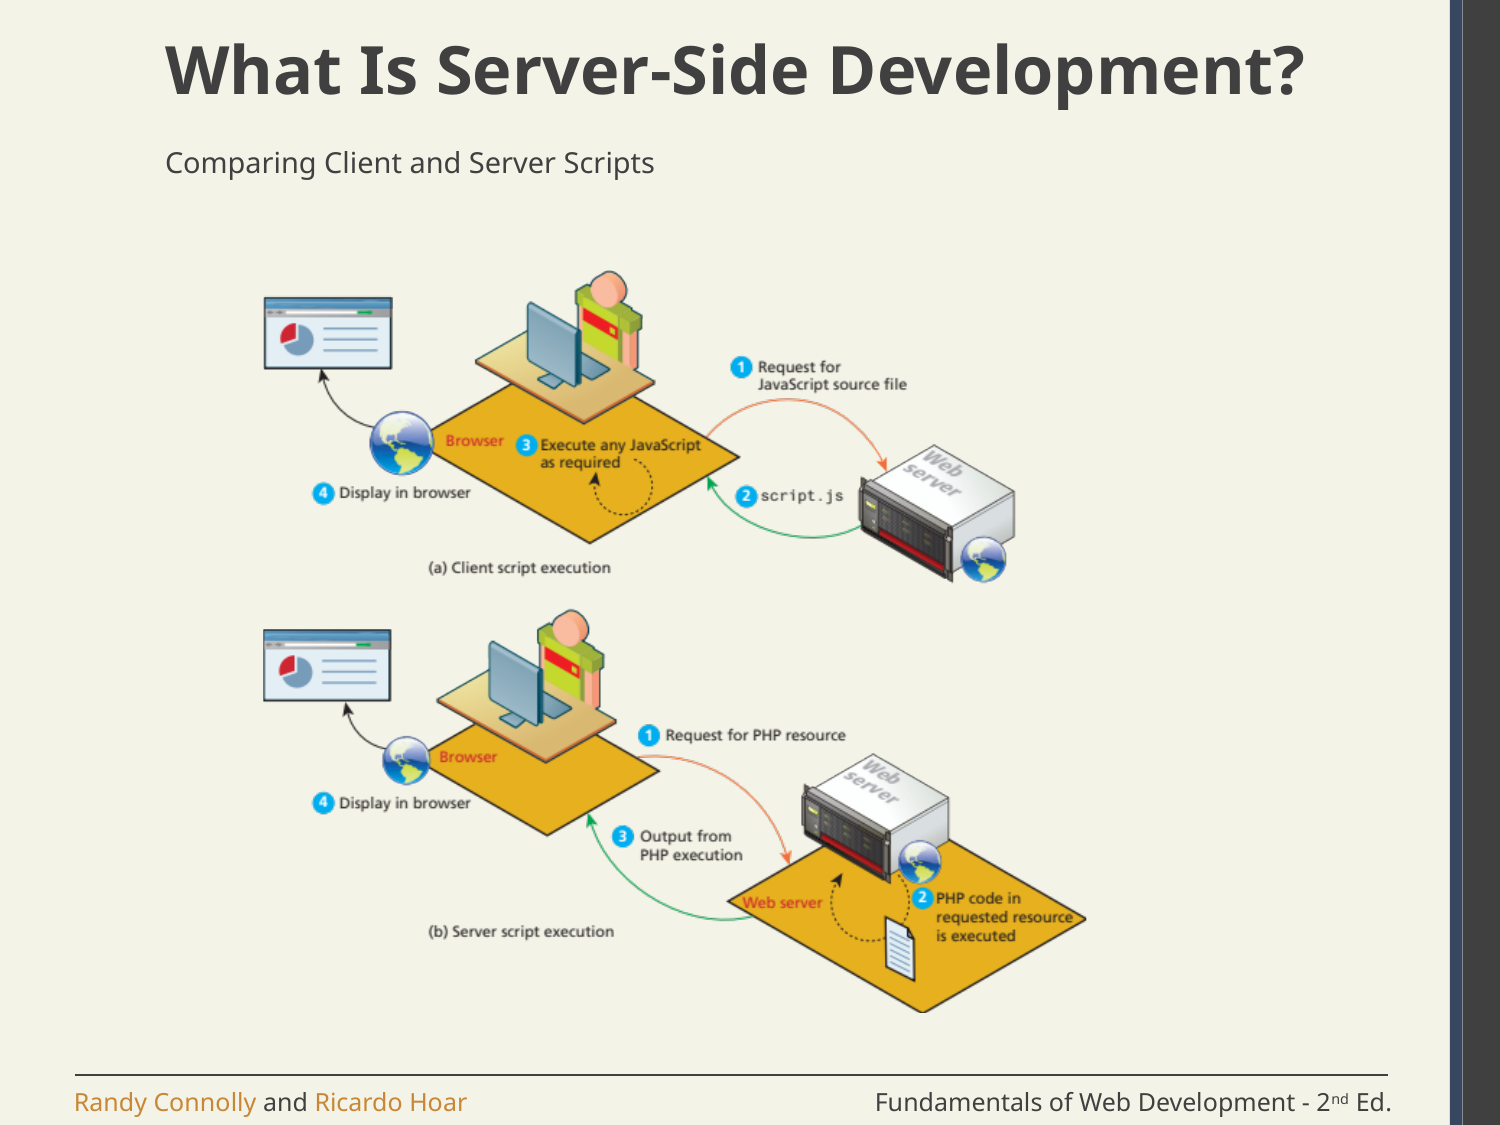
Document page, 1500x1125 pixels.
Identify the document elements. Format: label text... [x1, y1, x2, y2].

title What Is Server-Side Development? [150, 20, 1425, 188]
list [149, 269, 1201, 1013]
list Comparing Client and Server Scripts [150, 137, 1200, 188]
